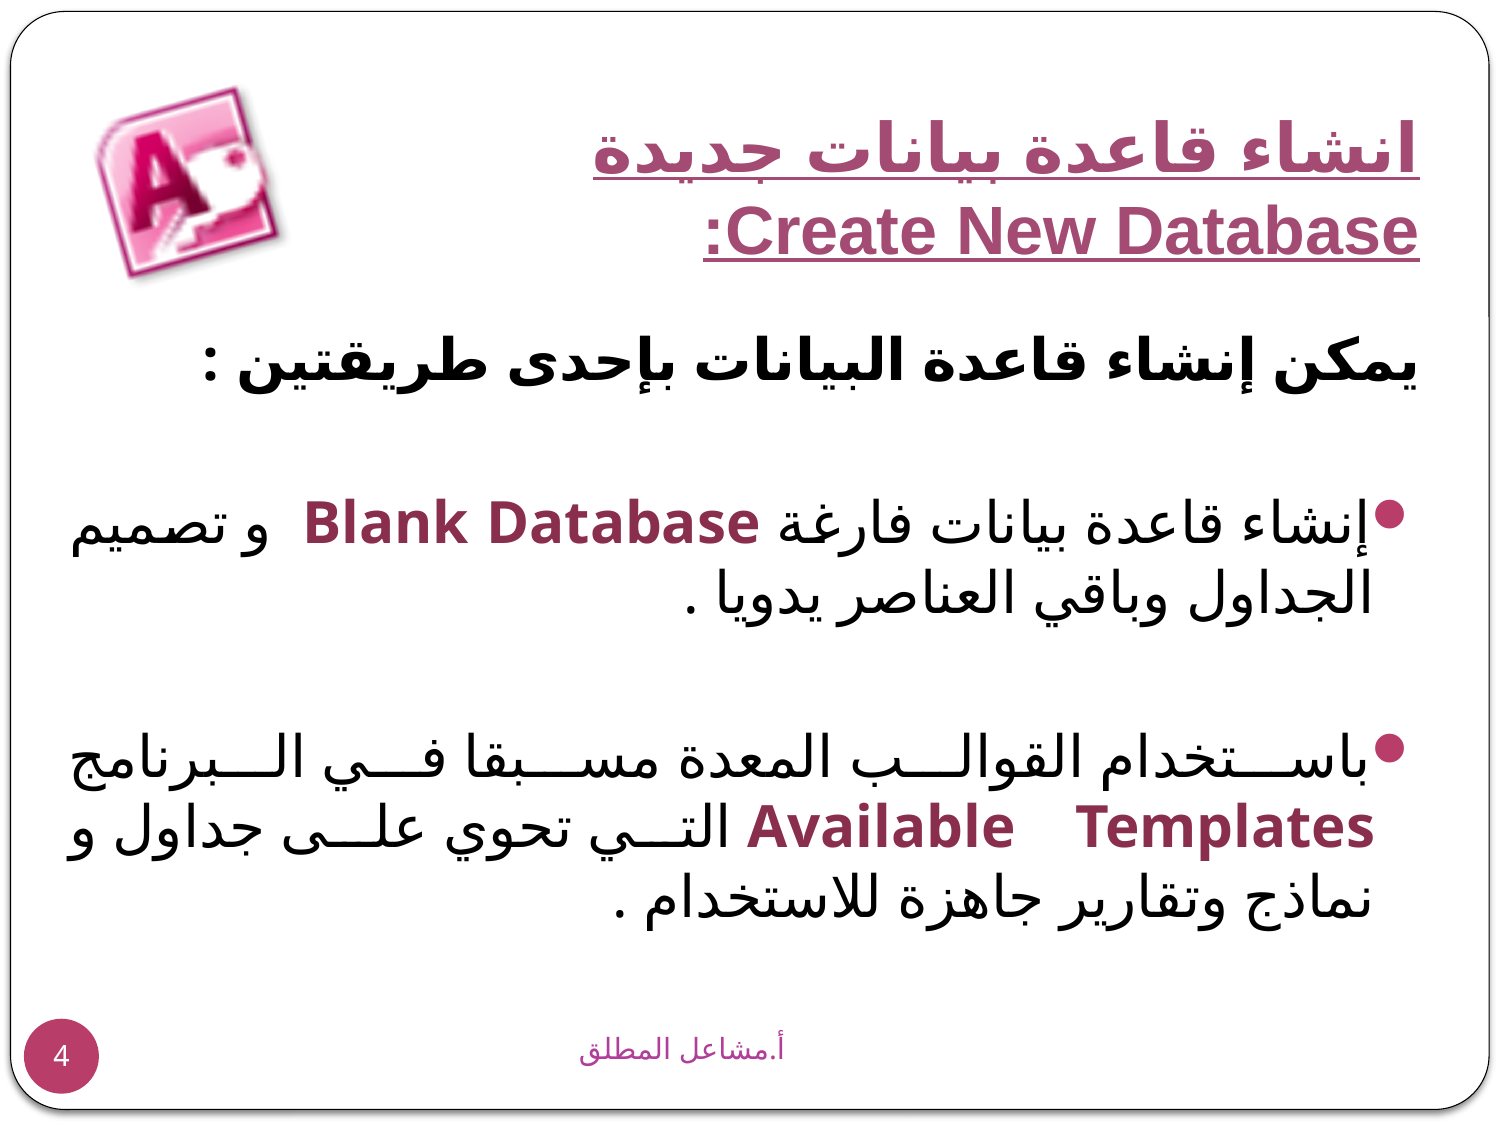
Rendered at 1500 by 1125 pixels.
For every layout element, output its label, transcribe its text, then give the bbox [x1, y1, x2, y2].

picture [55, 57, 313, 325]
footer أ.مشاعل المطلق [150, 1012, 800, 1088]
list يمكن إنشاء قاعدة البيانات بإحدى طريقتين : إنشاء قاعدة بيانات فارغة Blank Database و تصميم الجداول وباقي العناصر يدويا . باستخدام القوالب المعدة مسبقا في البرنامج Available Templates التي تحوي على جداول و نماذج وتقارير جاهزة للاستخدام . [54, 314, 1436, 1010]
slide_number 4 [23, 1018, 99, 1094]
title انشاء قاعدة بيانات جديدة Create New Database: [293, 96, 1435, 284]
